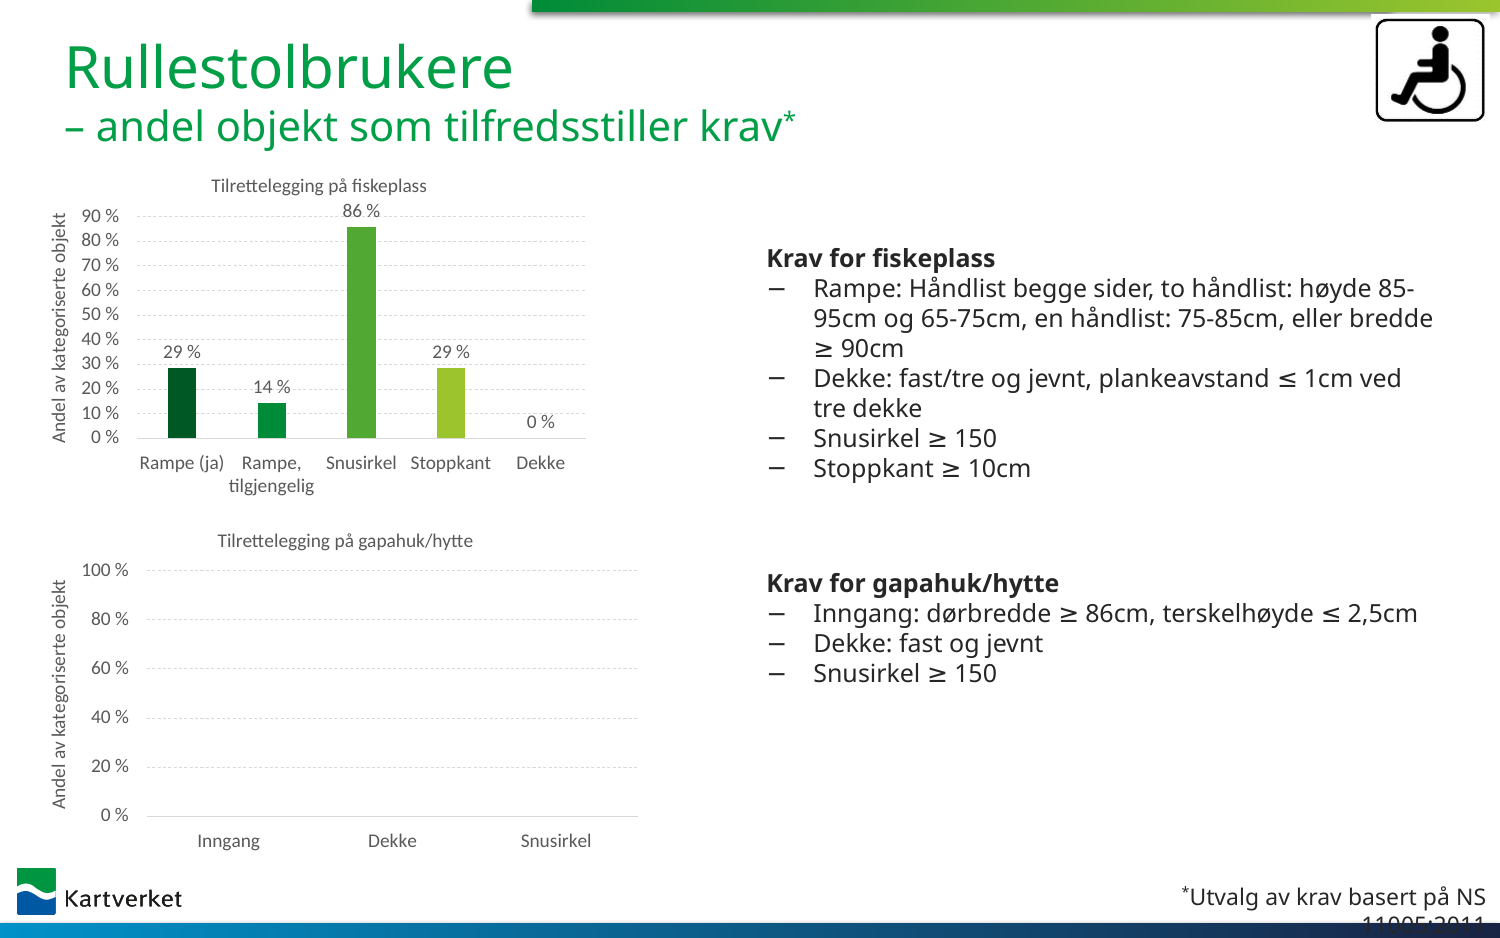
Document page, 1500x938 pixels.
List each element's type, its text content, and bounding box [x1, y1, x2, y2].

text_box Rullestolbrukere – andel objekt som tilfredsstiller krav* [49, 29, 1431, 158]
picture [41, 520, 650, 859]
text_box *Utvalg av krav basert på NS 11005:2011 [1068, 873, 1500, 938]
text_box Krav for gapahuk/hytte Inngang: dørbredde ≥ 86cm, terskelhøyde ≤ 2,5cm Dekke: fast og jevnt Snusirkel ≥ 150 [751, 560, 1452, 695]
text_box Krav for fiskeplass Rampe: Håndlist begge sider, to håndlist: høyde 85-95cm og 65-75cm, en håndlist: 75-85cm, eller bredde ≥ 90cm Dekke: fast/tre og jevnt, plankeavstand ≤ 1cm ved tre dekke Snusirkel ≥ 150 Stoppkant ≥ 10cm [751, 235, 1452, 490]
picture [41, 166, 597, 505]
picture [1371, 13, 1491, 127]
